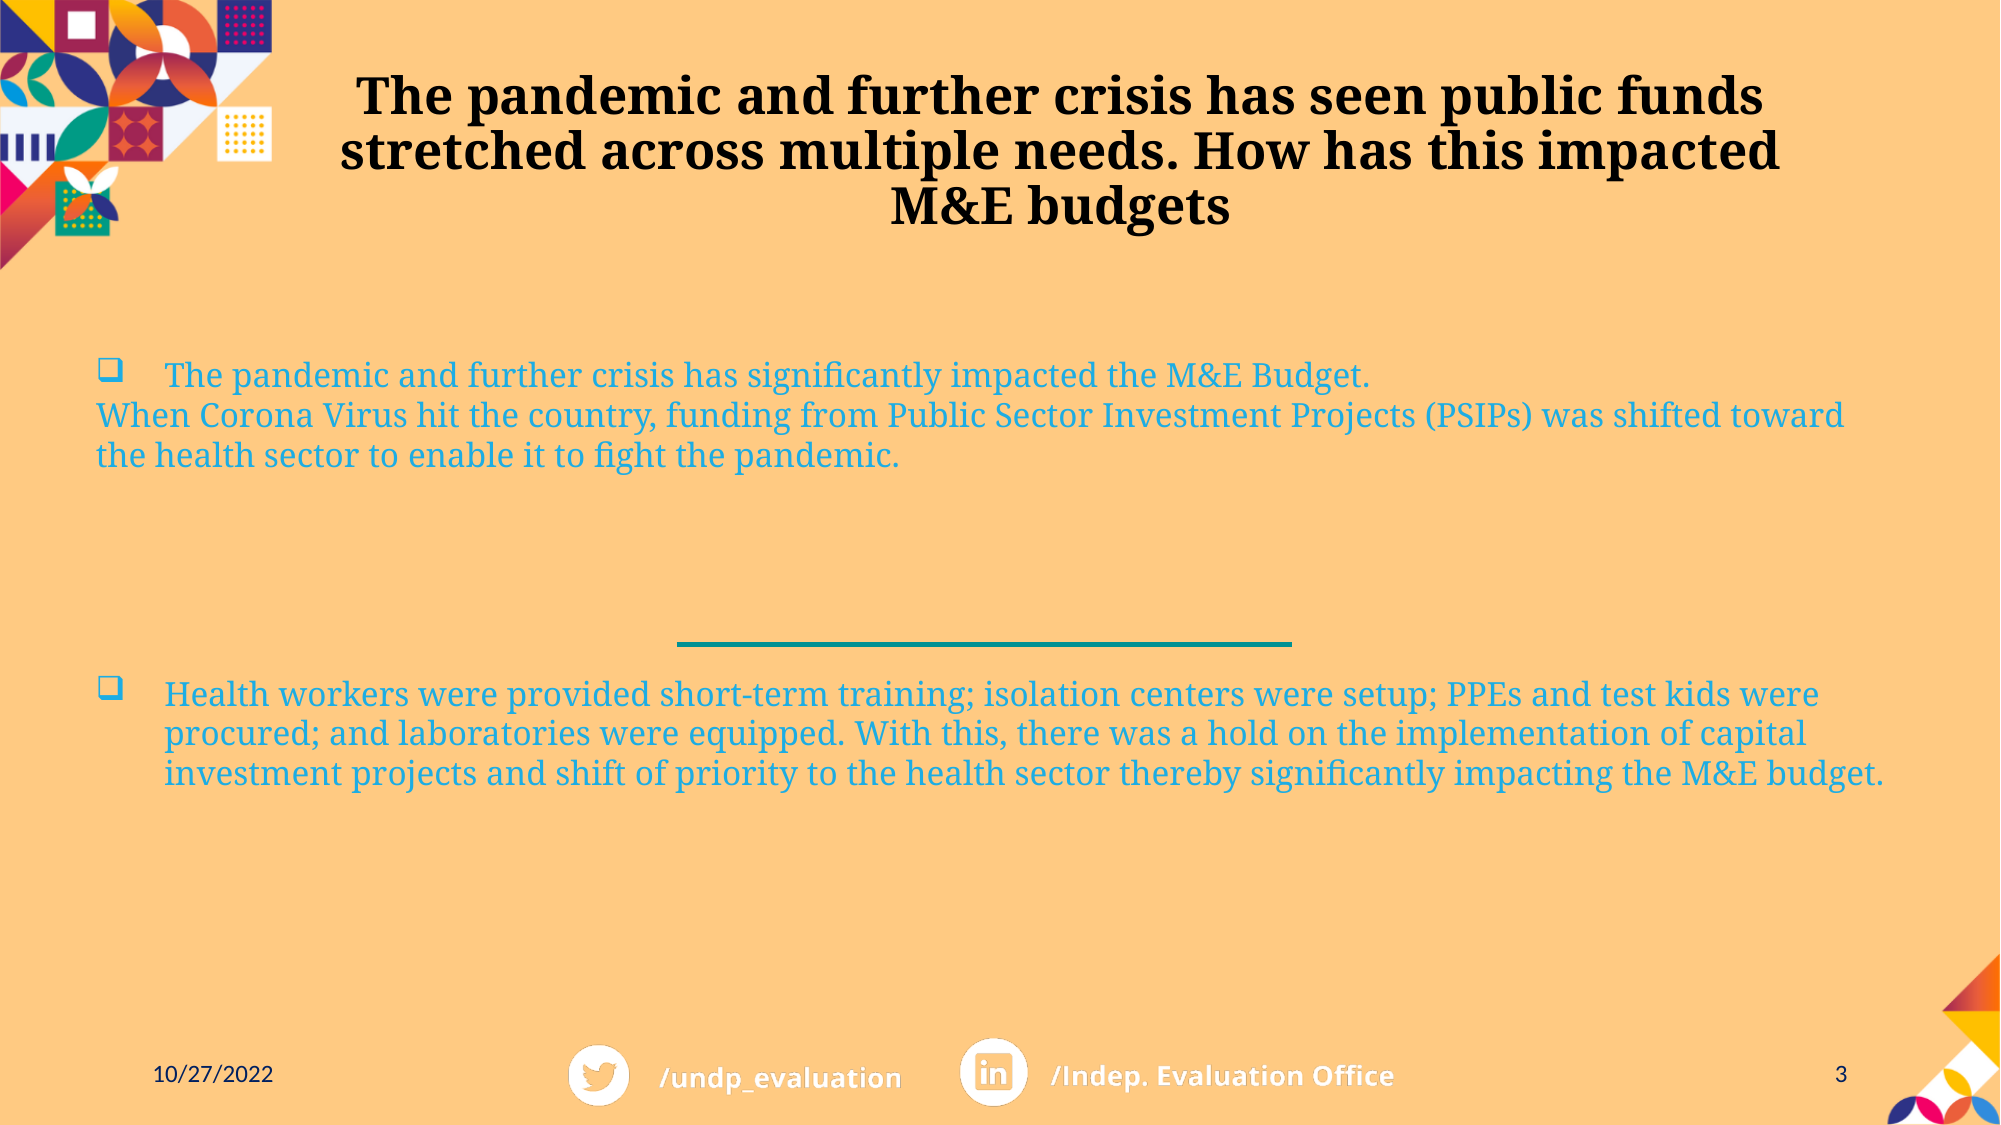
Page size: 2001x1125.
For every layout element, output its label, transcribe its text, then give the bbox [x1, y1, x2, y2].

footer [662, 1042, 1338, 1103]
text_box The pandemic and further crisis has seen public funds stretched across multiple needs. How has this impacted M&E budgets [290, 60, 1832, 299]
picture [0, 0, 2000, 1125]
slide_number 3 [1412, 1042, 1863, 1103]
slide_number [137, 1042, 588, 1103]
text_box The pandemic and further crisis has significantly impacted the M&E Budget. When Corona Virus hit the country, funding from Public Sector Investment Projects (PSIPs) was shifted toward the health sector to enable it to fight the pandemic. Health workers were provided short-term training; isolation centers were setup; PPEs and test kids were procured; and laboratories were equipped. With this, there was a hold on the implementation of capital investment projects and shift of priority to the health sector thereby significantly impacting the M&E budget. [80, 347, 1919, 820]
